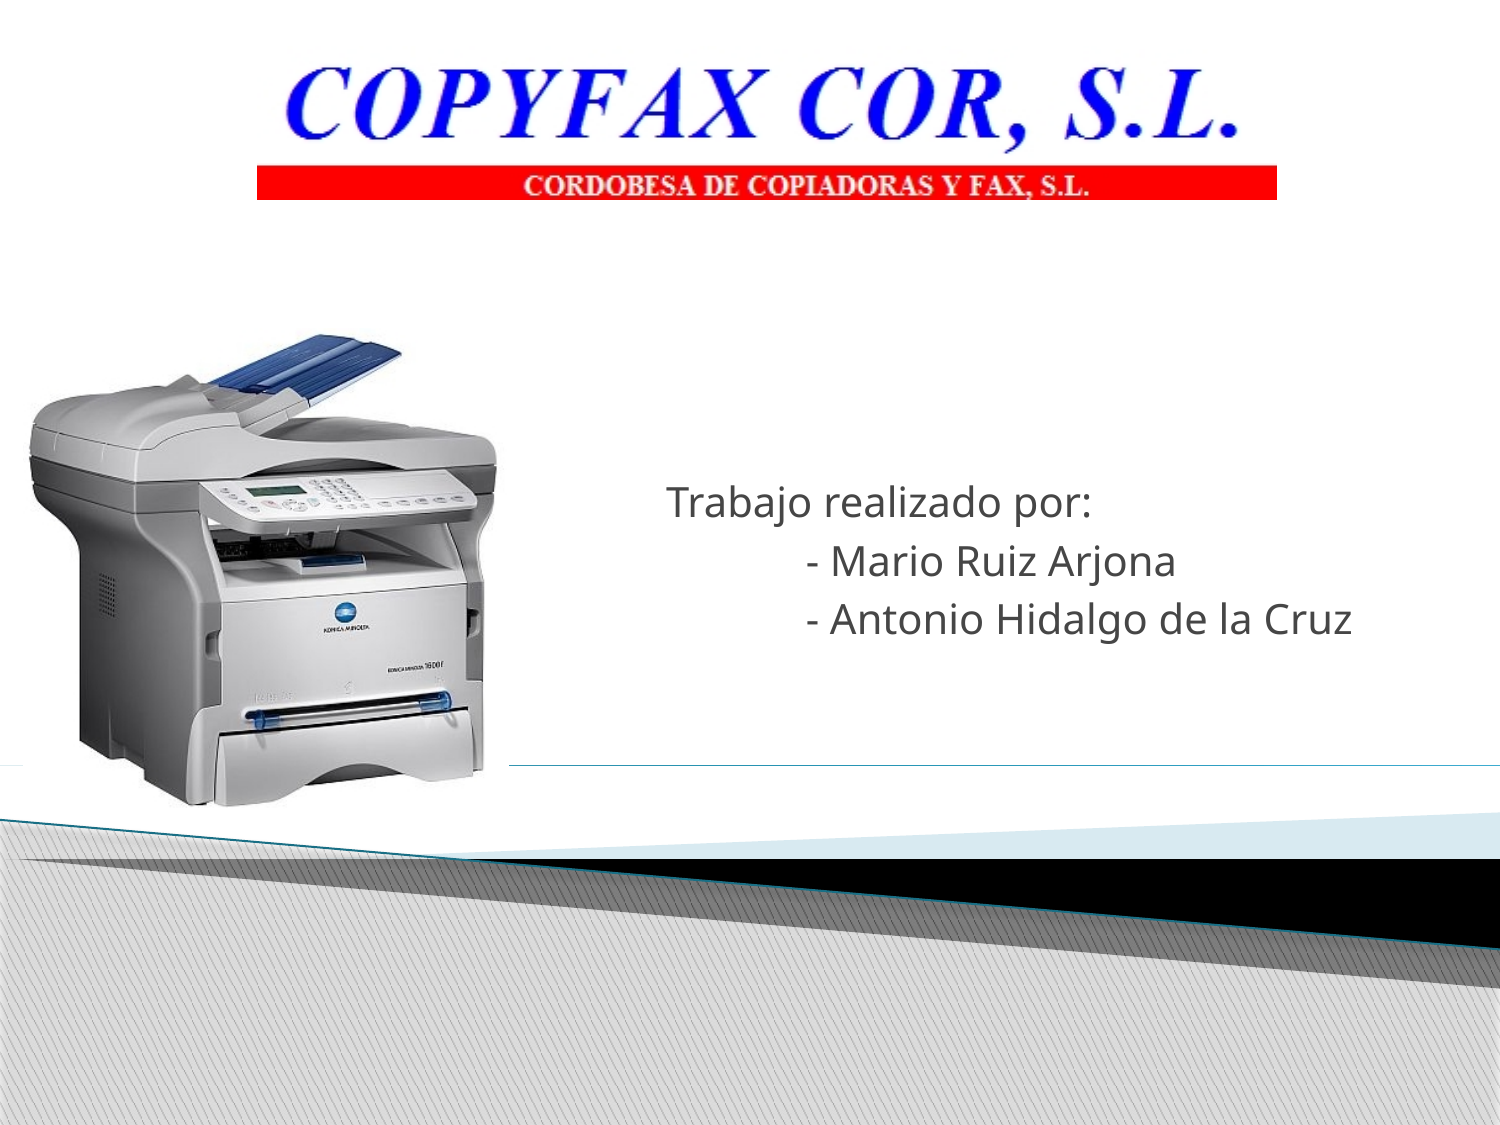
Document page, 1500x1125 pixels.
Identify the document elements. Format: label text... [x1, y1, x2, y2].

picture [5, 859, 1500, 989]
picture [257, 46, 1277, 200]
picture [0, 327, 510, 809]
subtitle Trabajo realizado por: - Mario Ruiz Arjona - Antonio Hidalgo de la Cruz [658, 468, 1500, 666]
